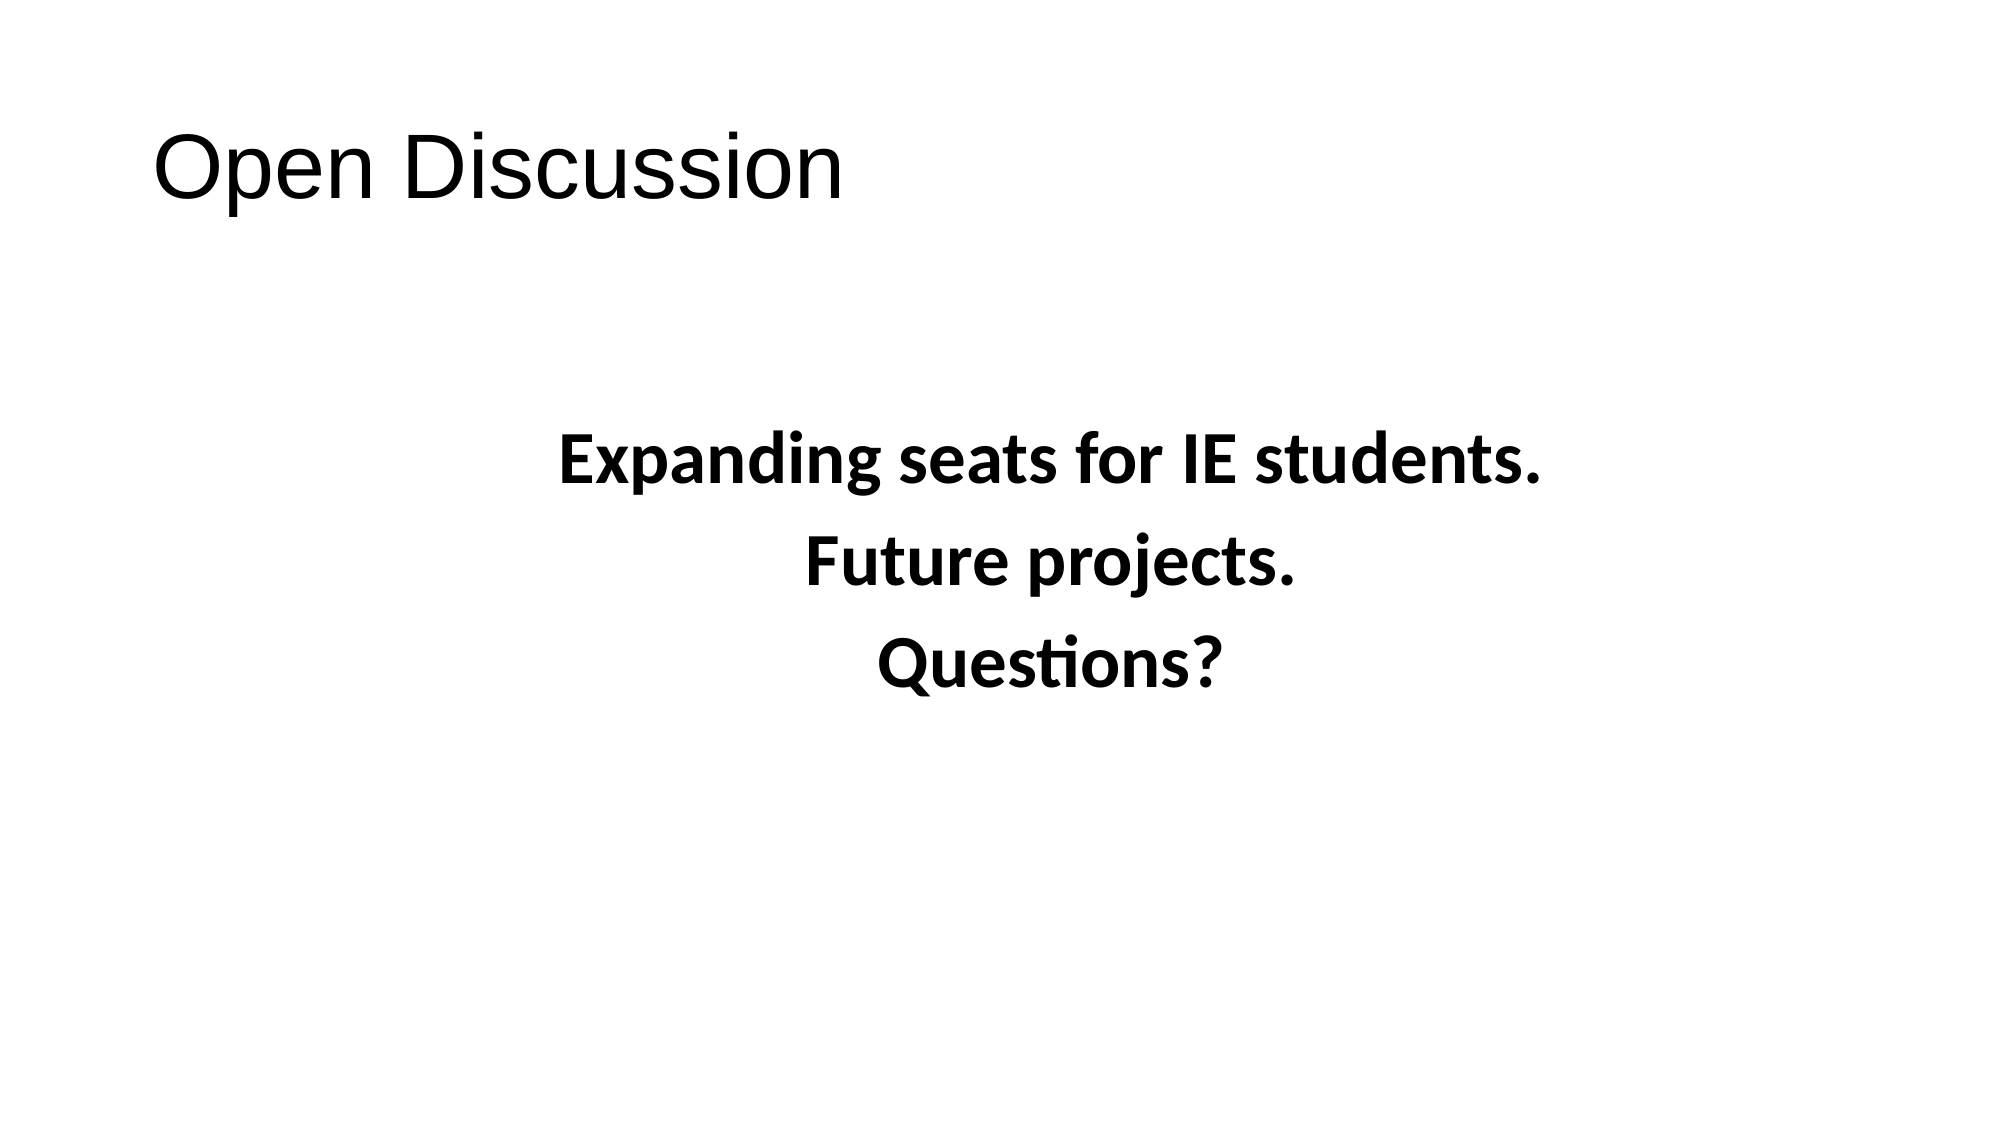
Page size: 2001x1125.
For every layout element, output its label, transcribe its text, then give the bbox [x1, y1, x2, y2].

list Expanding seats for IE students. Future projects. Questions? [189, 411, 1915, 1125]
title Open Discussion [137, 59, 1863, 278]
